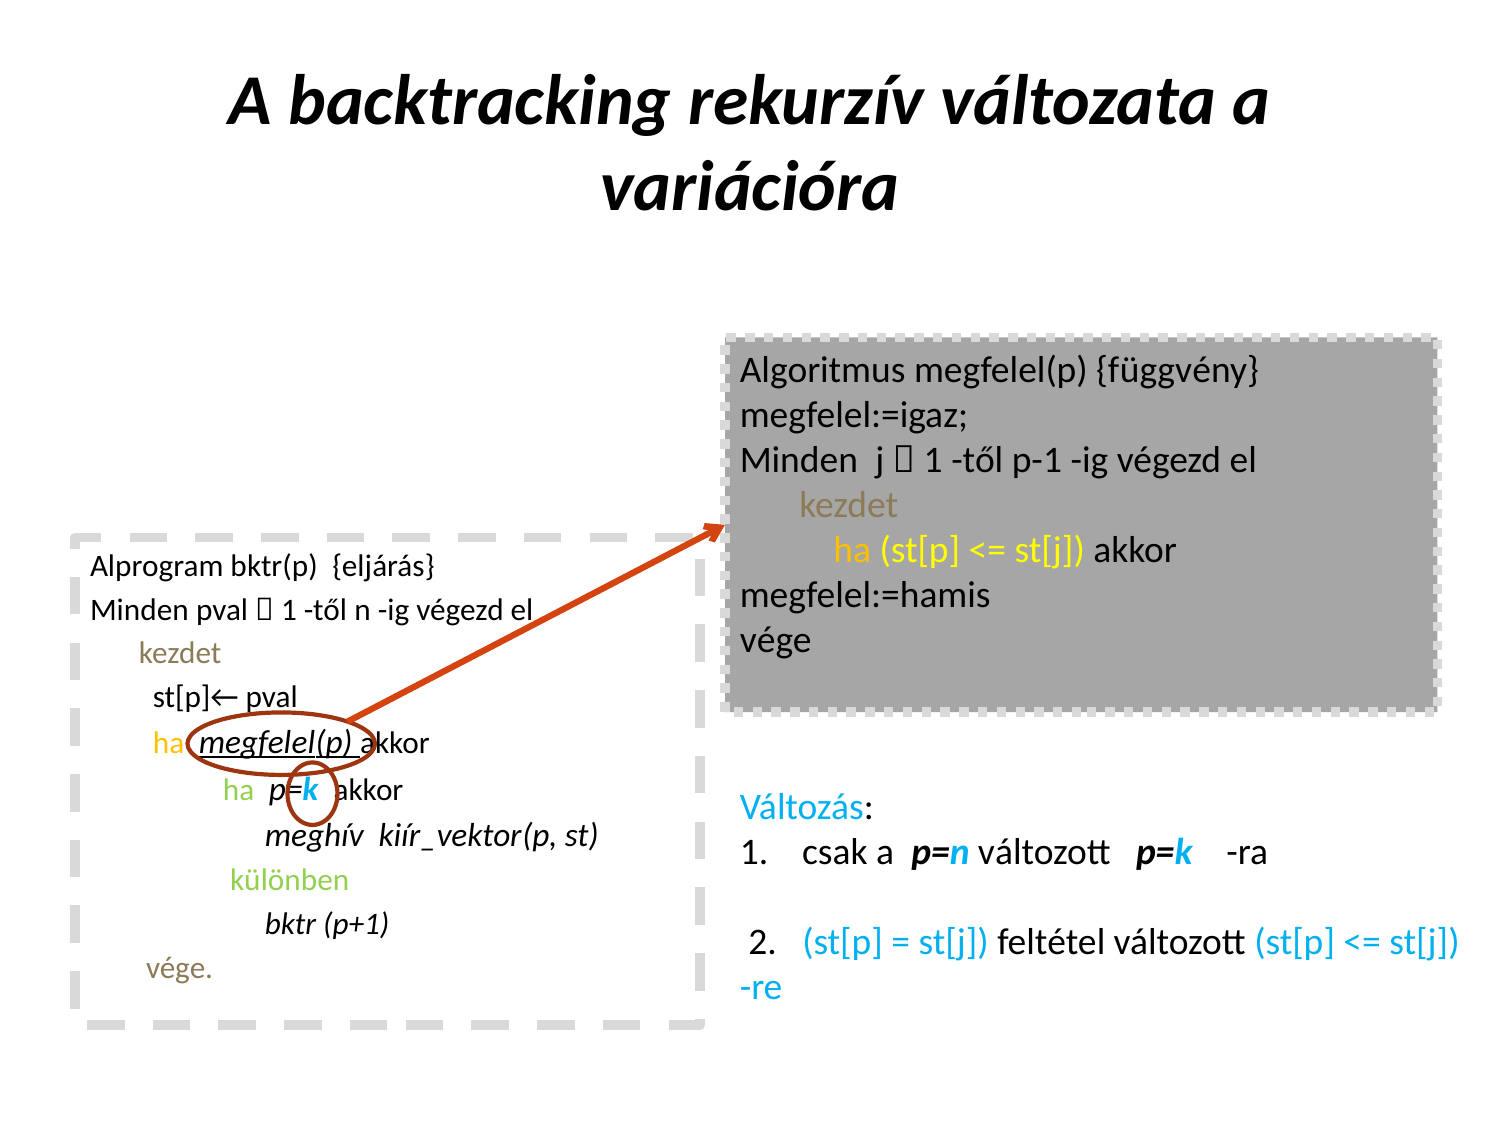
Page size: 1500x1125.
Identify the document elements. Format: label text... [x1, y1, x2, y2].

text_box Algoritmus megfelel(p) {függvény} megfelel:=igaz; Minden j  1 -től p-1 -ig végezd el kezdet ha (st[p] <= st[j]) akkor megfelel:=hamis vége [725, 337, 1438, 713]
text_box Változás: 1. csak a p=n változott p=k -ra 2. (st[p] = st[j]) feltétel változott (st[p] <= st[j]) -re [725, 774, 1500, 1015]
text_box [185, 710, 378, 778]
title A backtracking rekurzív változata a variációra [75, 45, 1425, 233]
text_box [285, 772, 340, 828]
list Alprogram bktr(p) {eljárás} Minden pval  1 -től n -ig végezd el kezdet st[p]← pval ha megfelel(p) akkor ha p=k akkor meghív kiír_vektor(p, st) különben bktr (p+1) vége. [75, 537, 700, 1025]
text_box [438, 435, 634, 814]
